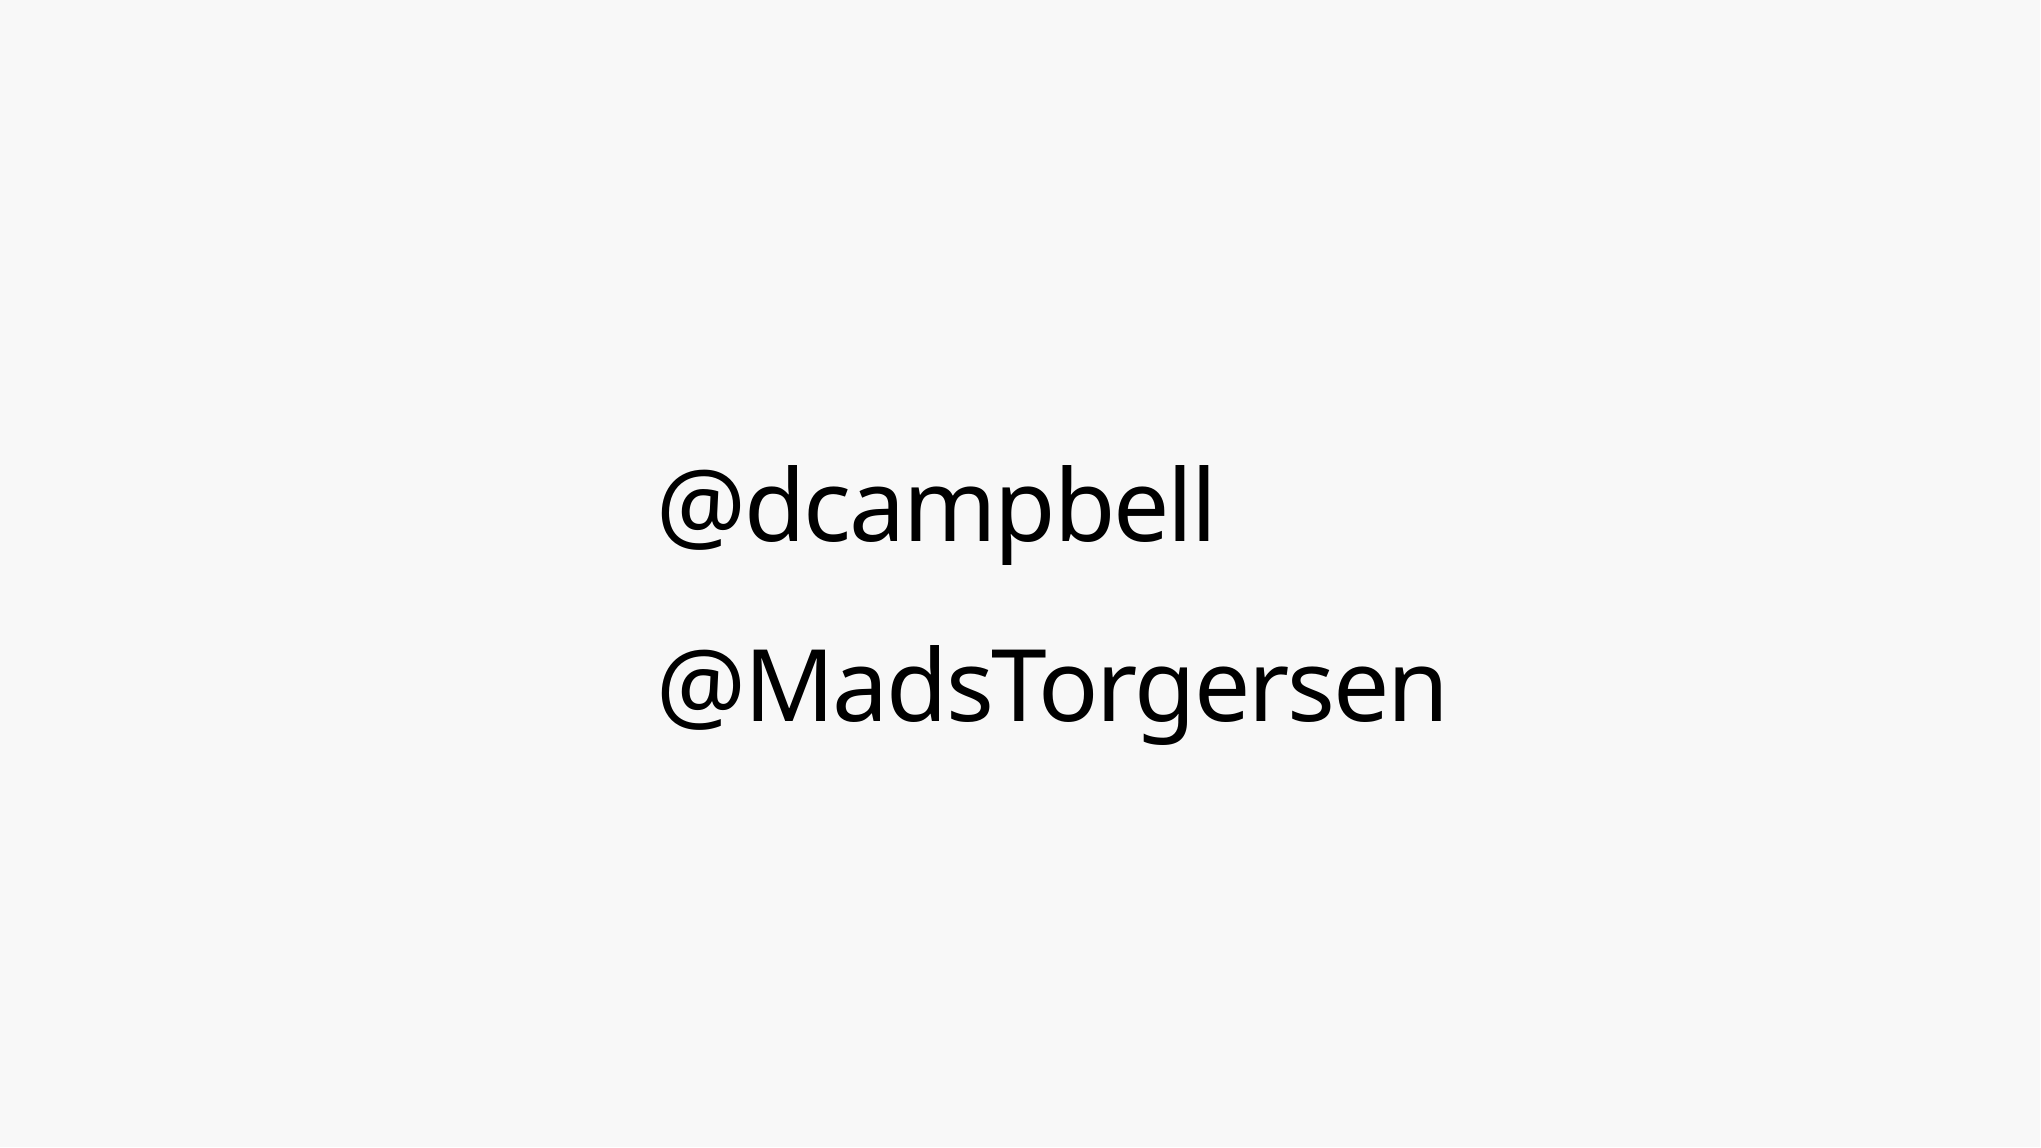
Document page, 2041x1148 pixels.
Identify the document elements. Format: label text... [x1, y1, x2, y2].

title @dcampbell @MadsTorgersen [632, 486, 1860, 637]
